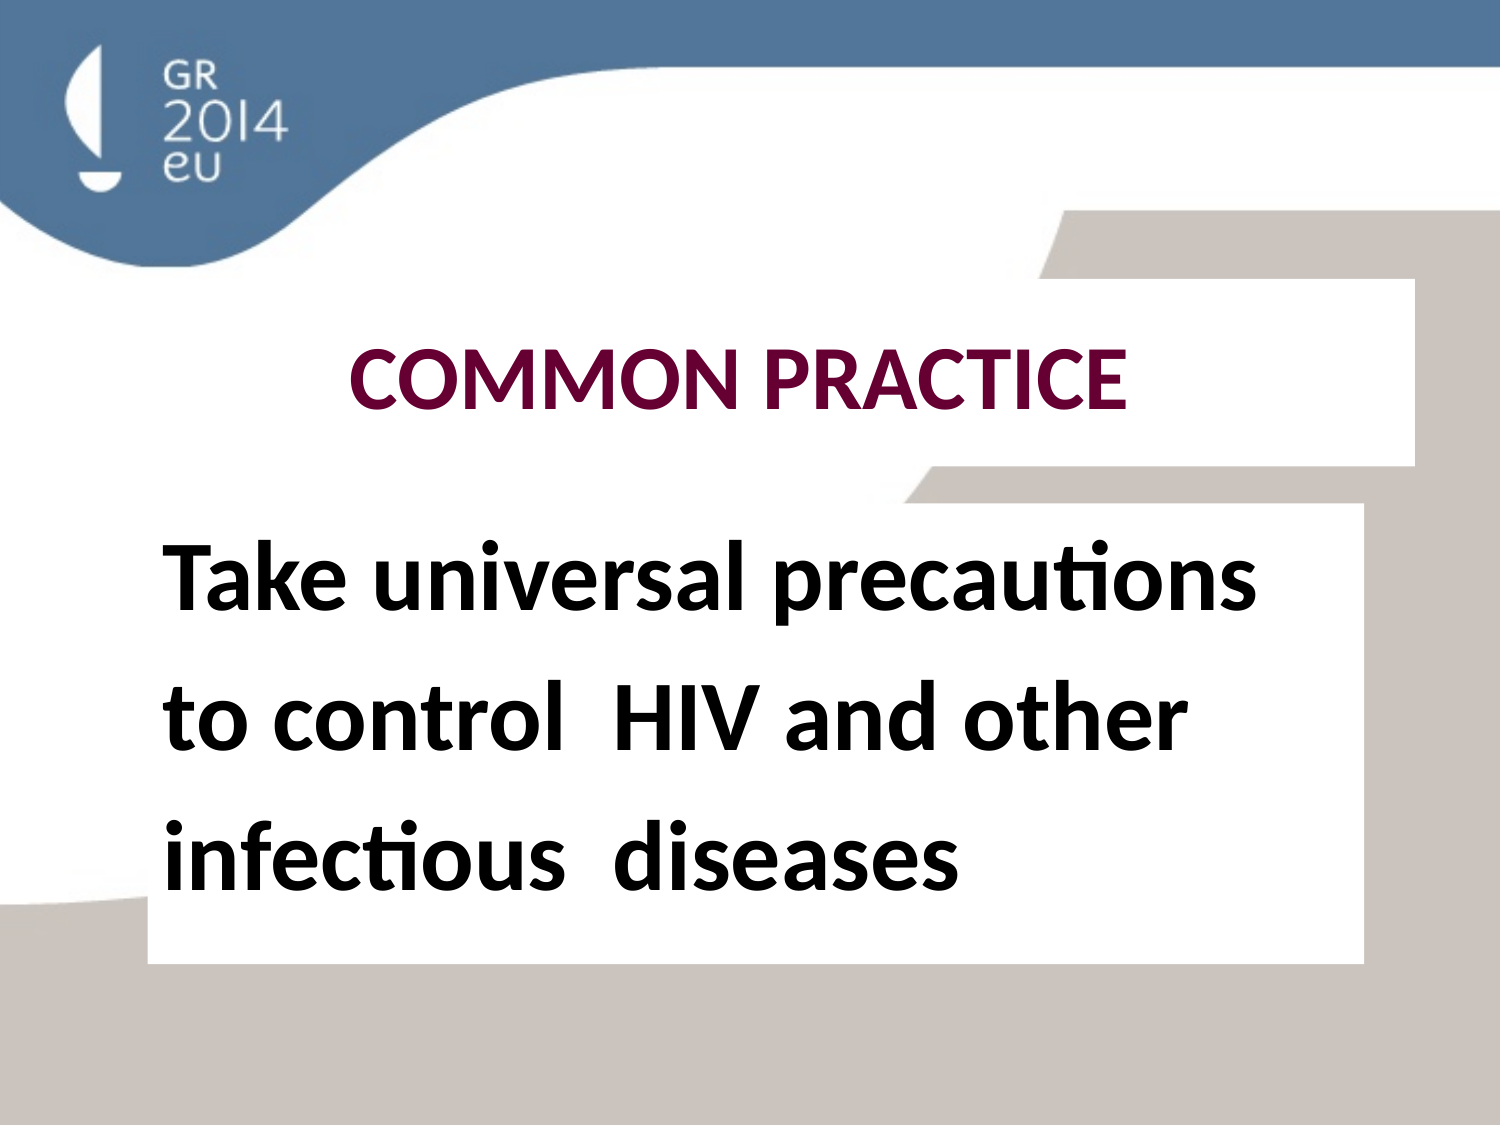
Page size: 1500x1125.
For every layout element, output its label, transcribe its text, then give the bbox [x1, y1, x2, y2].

list Take universal precautions to control HIV and other infectious diseases [147, 503, 1365, 965]
title COMMON PRACTICE [64, 278, 1415, 467]
